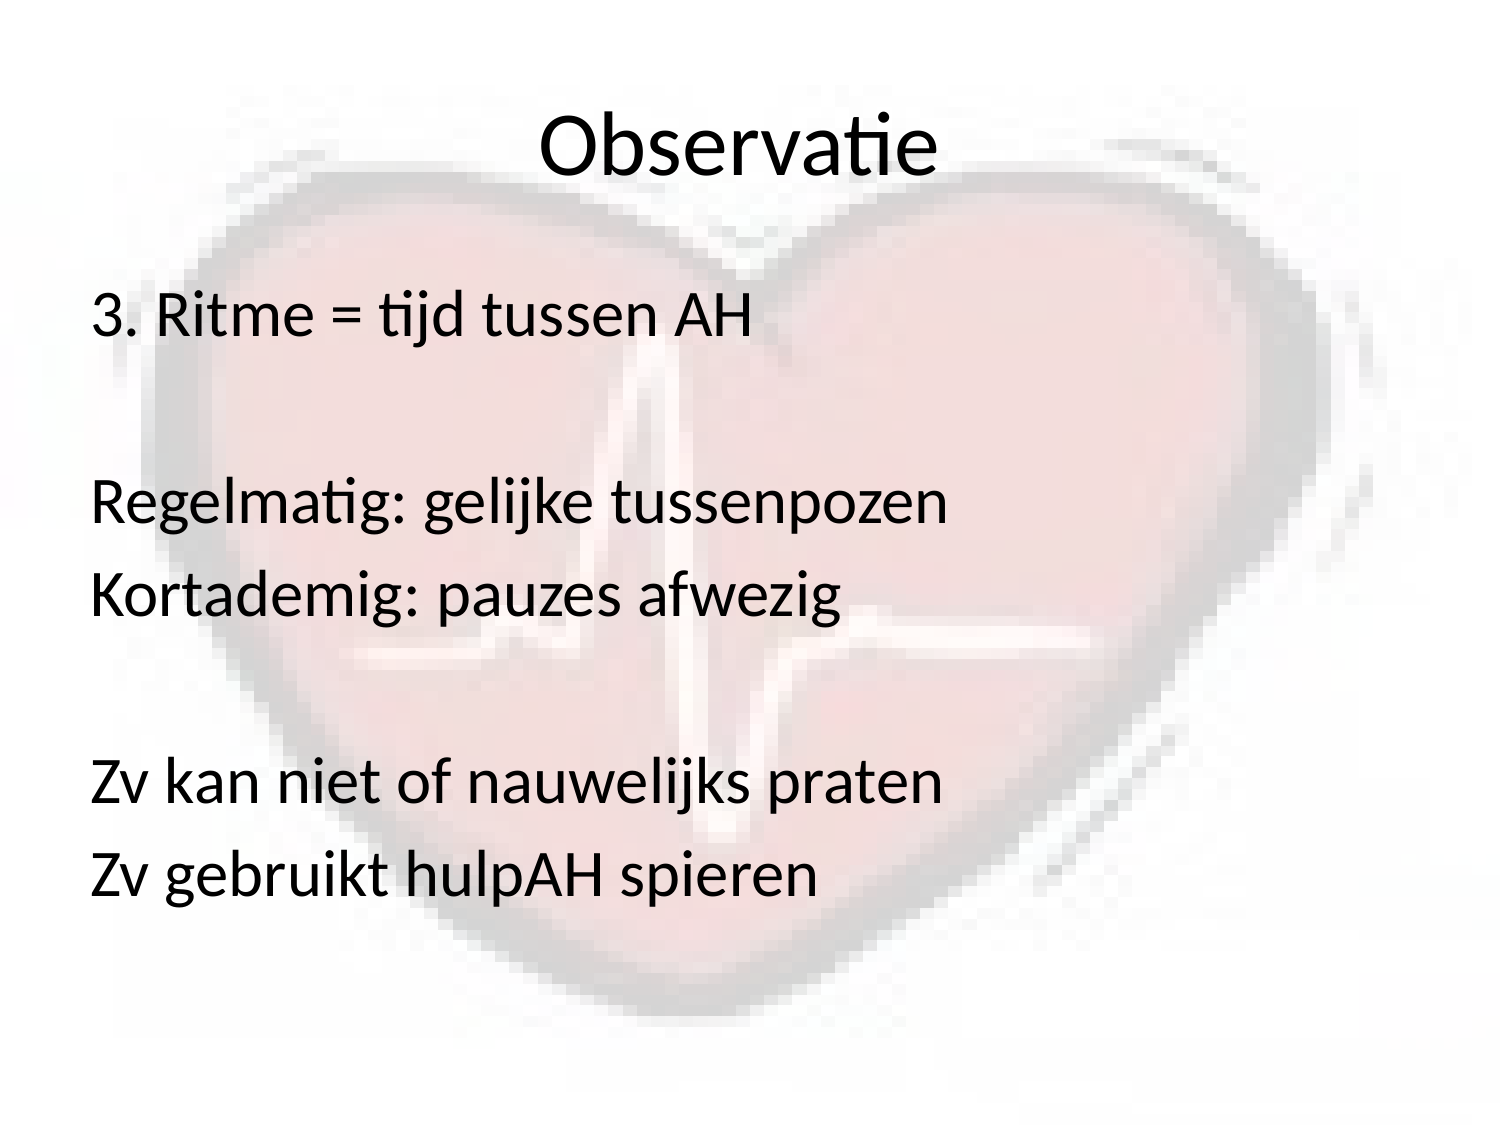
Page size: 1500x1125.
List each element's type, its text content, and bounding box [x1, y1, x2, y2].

title Observatie [75, 45, 1425, 233]
list 3. Ritme = tijd tussen AH Regelmatig: gelijke tussenpozen Kortademig: pauzes afwezig Zv kan niet of nauwelijks praten Zv gebruikt hulpAH spieren [75, 262, 1425, 1005]
